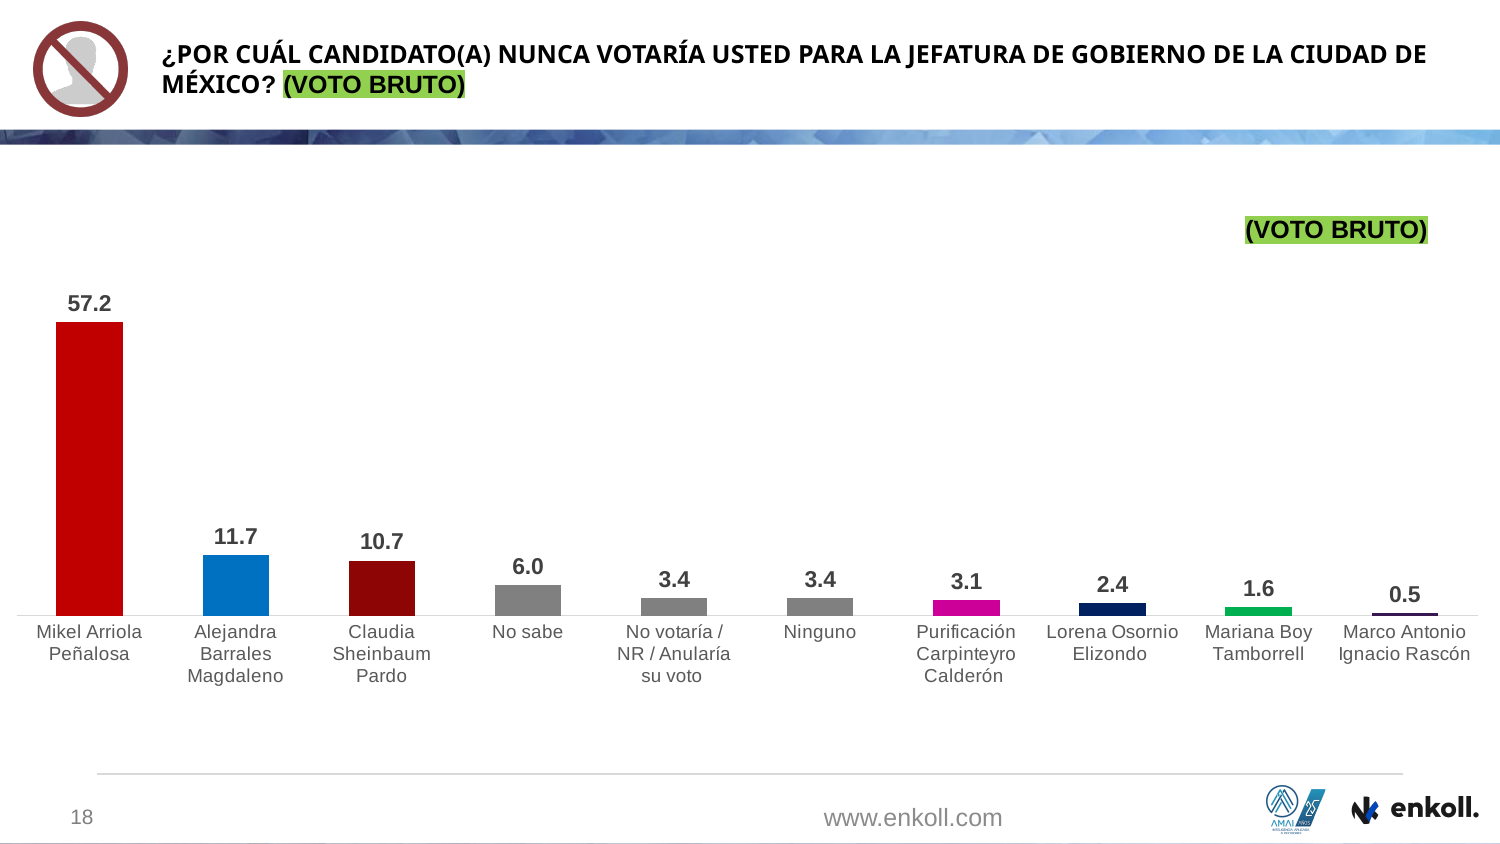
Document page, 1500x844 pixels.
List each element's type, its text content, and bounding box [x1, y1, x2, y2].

chart [15, 255, 1489, 696]
text_box (VOTO BRUTO) [1230, 201, 1449, 253]
picture [32, 21, 129, 117]
picture [0, 130, 1500, 144]
slide_number 18 [55, 789, 1500, 844]
picture [1265, 784, 1326, 789]
text_box www.enkoll.com [660, 793, 1167, 839]
title ¿POR CUÁL CANDIDATO(A) NUNCA VOTARÍA USTED PARA LA JEFATURA DE GOBIERNO DE LA CIUDAD DE MÉXICO? (VOTO BRUTO) [146, 12, 1492, 124]
